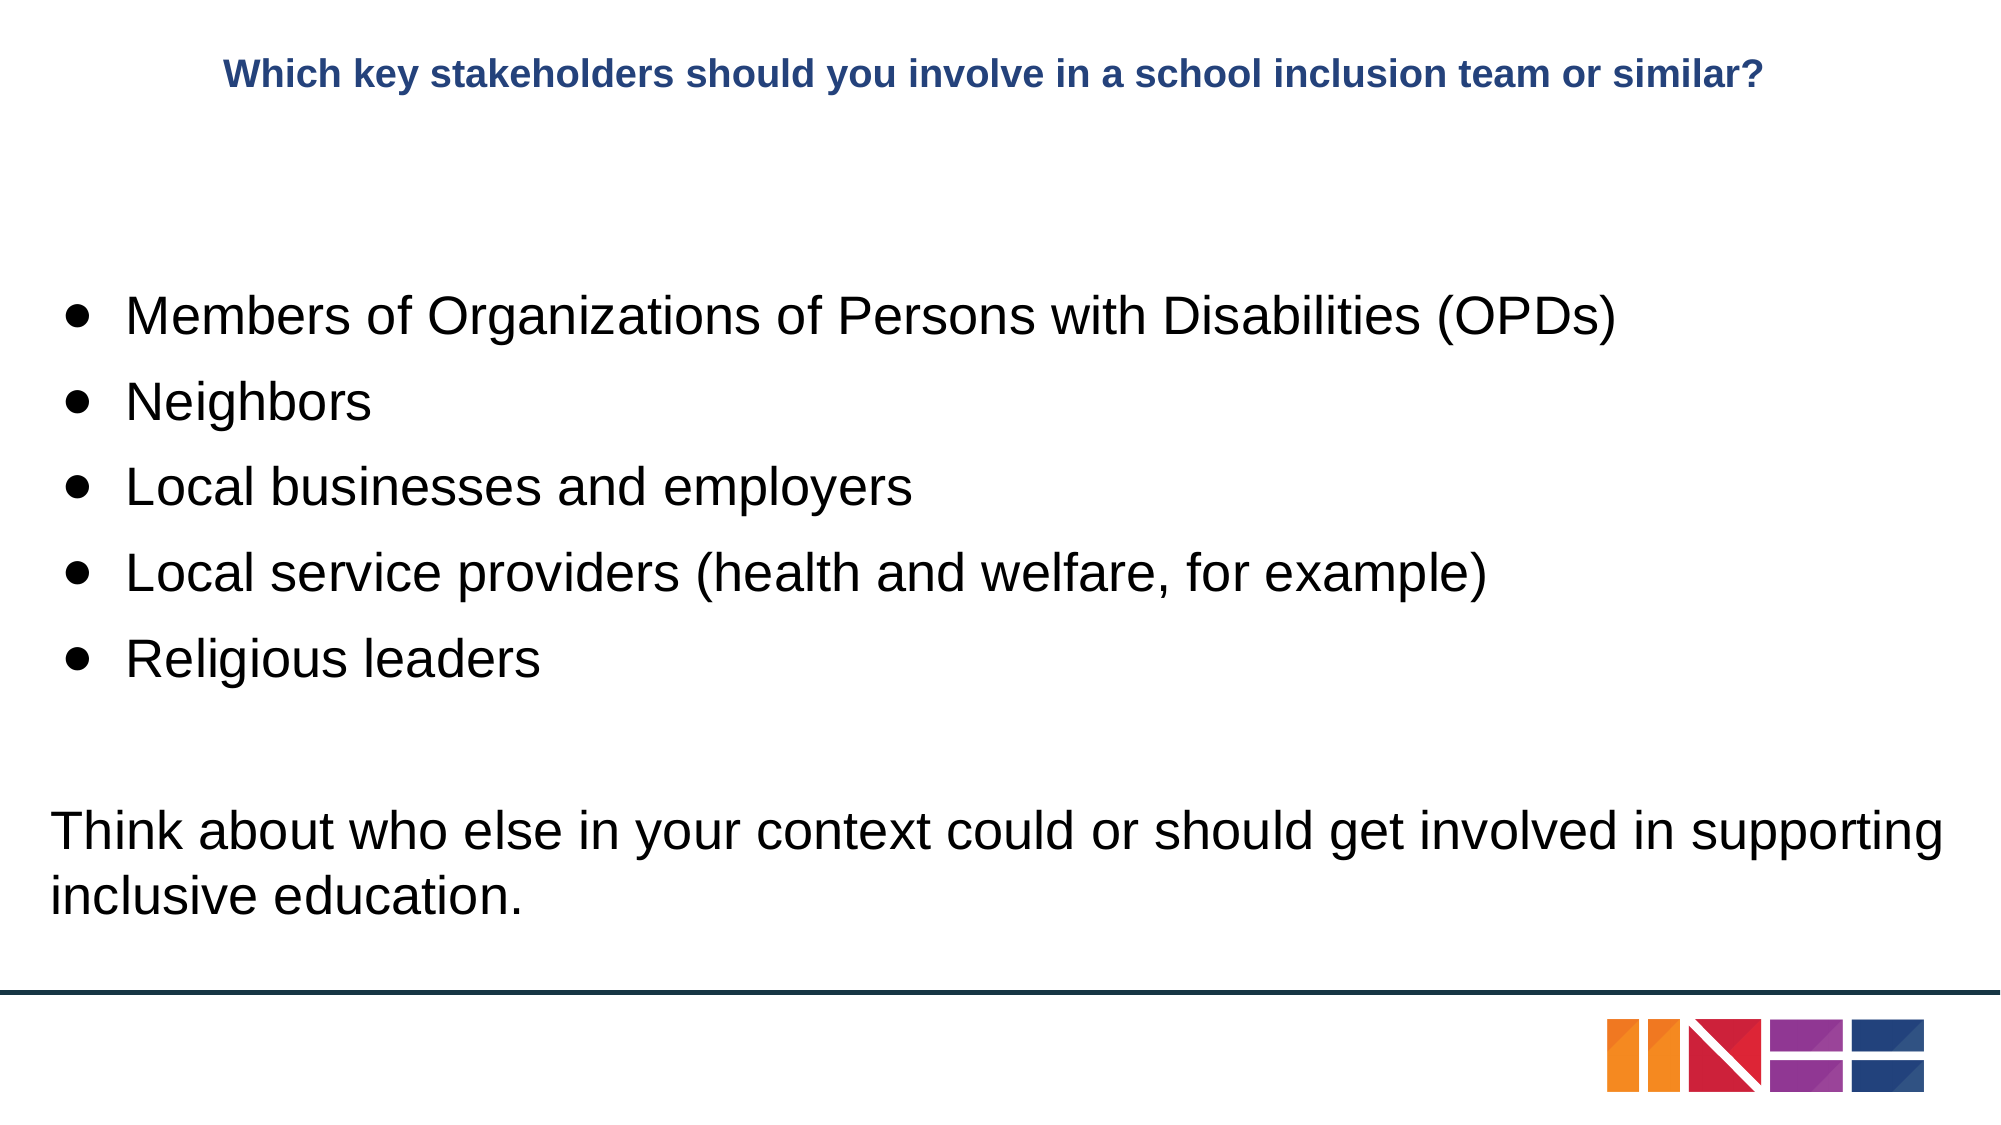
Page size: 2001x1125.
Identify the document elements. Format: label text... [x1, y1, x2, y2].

title Which key stakeholders should you involve in a school inclusion team or similar? [31, 28, 1957, 145]
picture [1607, 1019, 1924, 1092]
list Members of Organizations of Persons with Disabilities (OPDs) Neighbors Local businesses and employers Local service providers (health and welfare, for example) Religious leaders Think about who else in your context could or should get involved in supporting inclusive education. [31, 260, 1971, 960]
